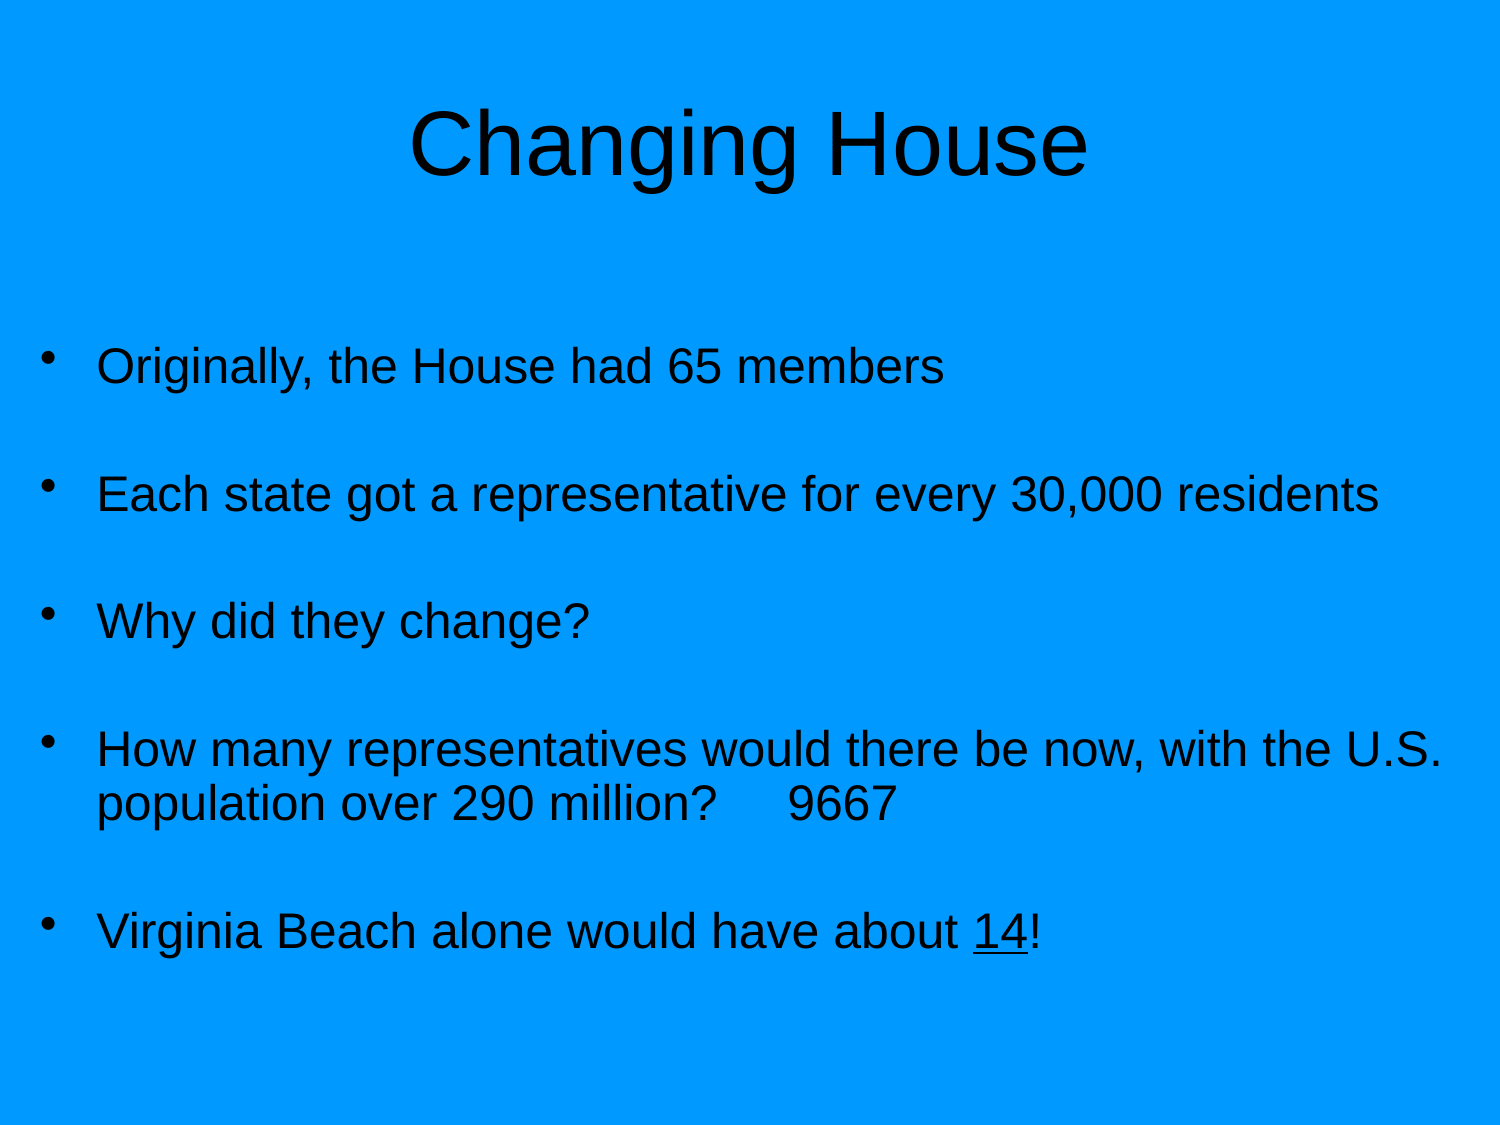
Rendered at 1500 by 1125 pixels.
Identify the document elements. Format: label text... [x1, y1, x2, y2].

title Changing House [75, 45, 1425, 233]
list Originally, the House had 65 members Each state got a representative for every 30,000 residents Why did they change? How many representatives would there be now, with the U.S. population over 290 million? 9667 Virginia Beach alone would have about 14! [24, 262, 1463, 1075]
